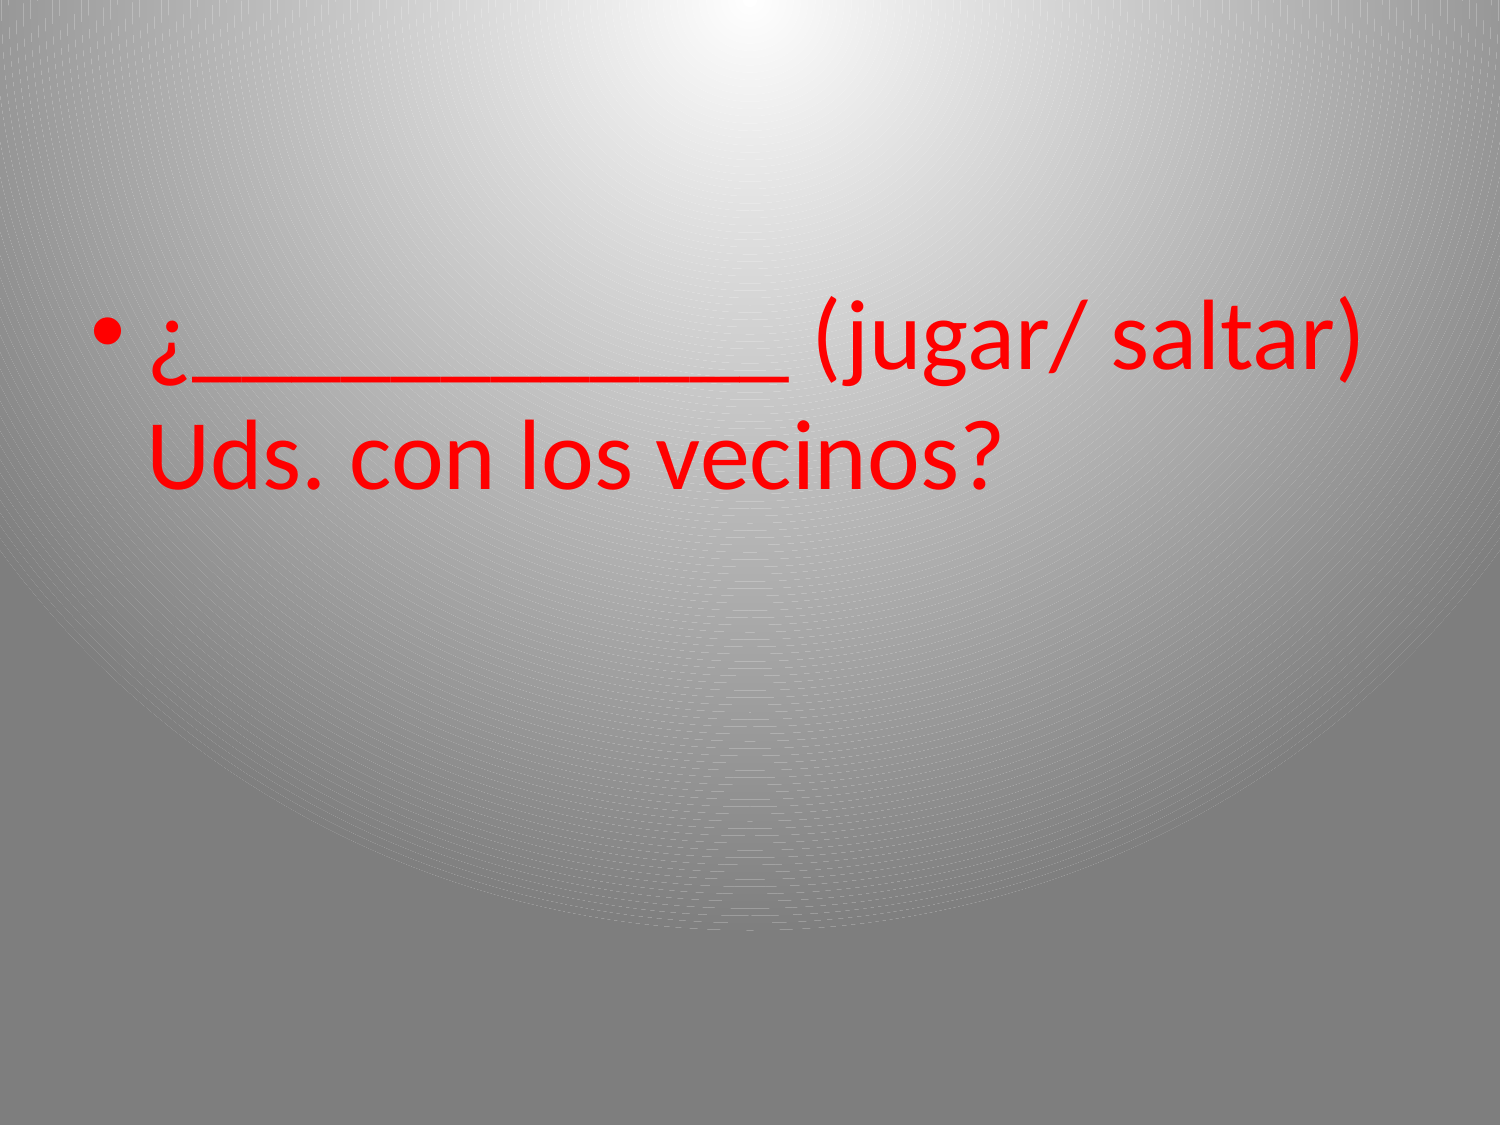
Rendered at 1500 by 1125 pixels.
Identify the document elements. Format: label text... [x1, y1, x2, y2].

list ¿____________ (jugar/ saltar) Uds. con los vecinos? [75, 262, 1425, 1005]
